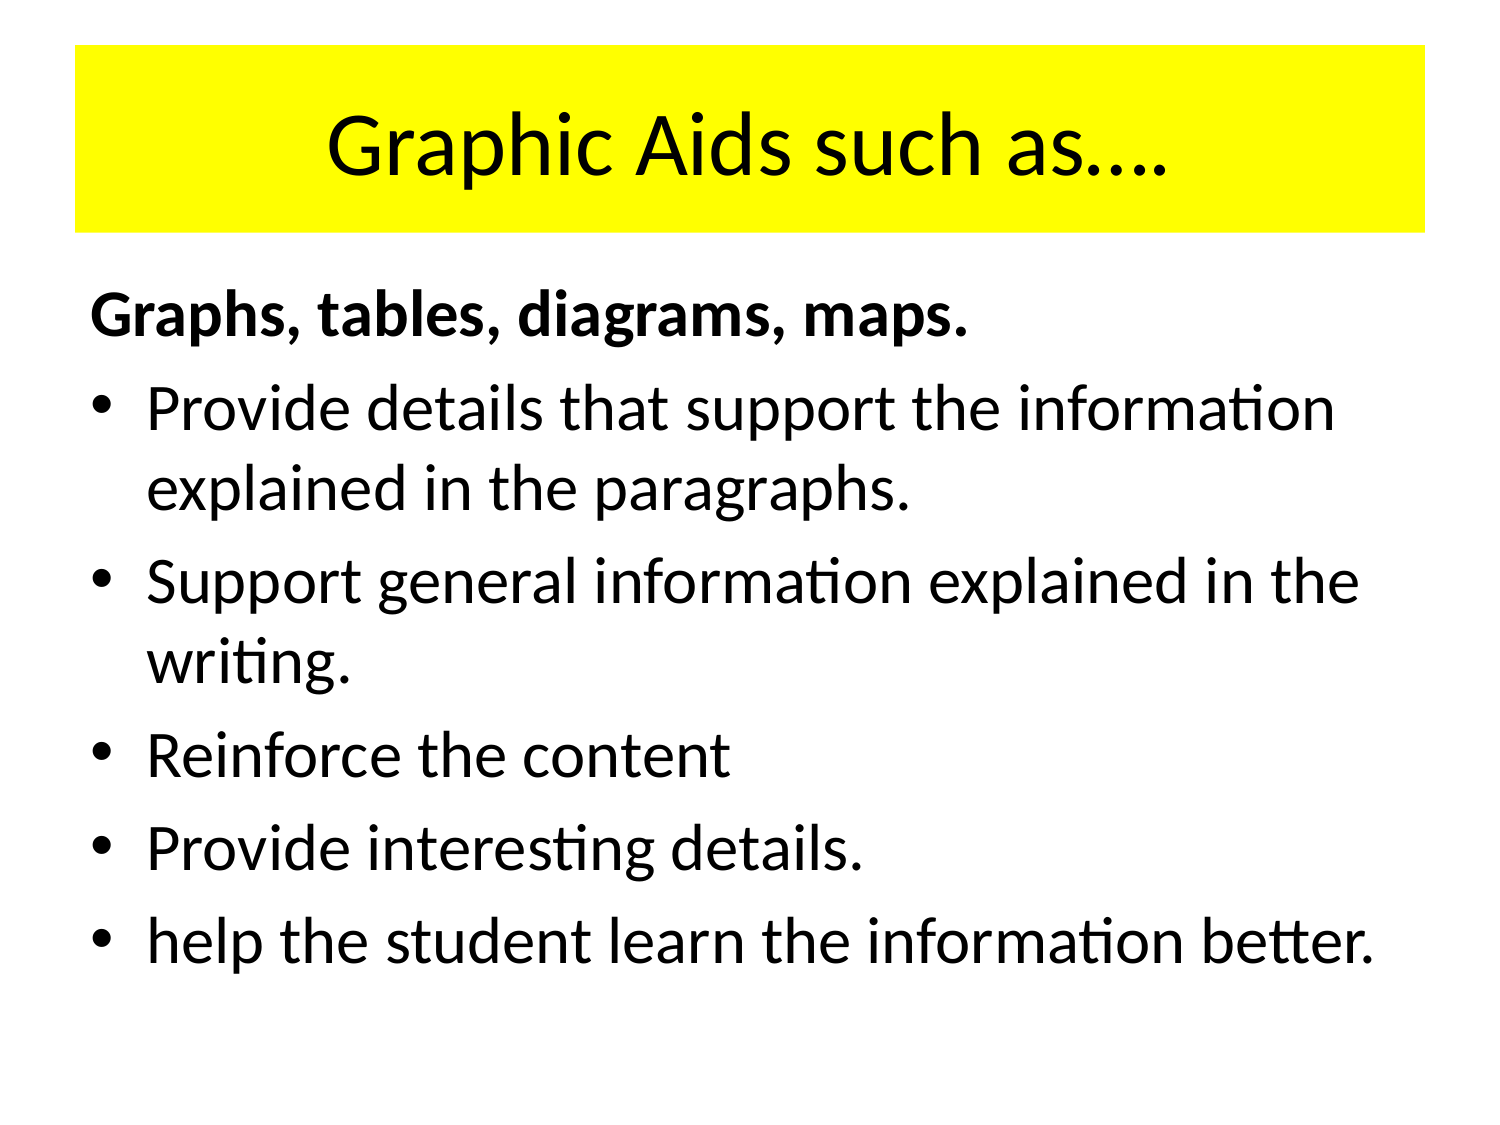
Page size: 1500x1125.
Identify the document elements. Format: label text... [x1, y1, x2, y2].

title Graphic Aids such as…. [75, 45, 1425, 233]
list Graphs, tables, diagrams, maps. Provide details that support the information explained in the paragraphs. Support general information explained in the writing. Reinforce the content Provide interesting details. help the student learn the information better. [75, 262, 1425, 1050]
